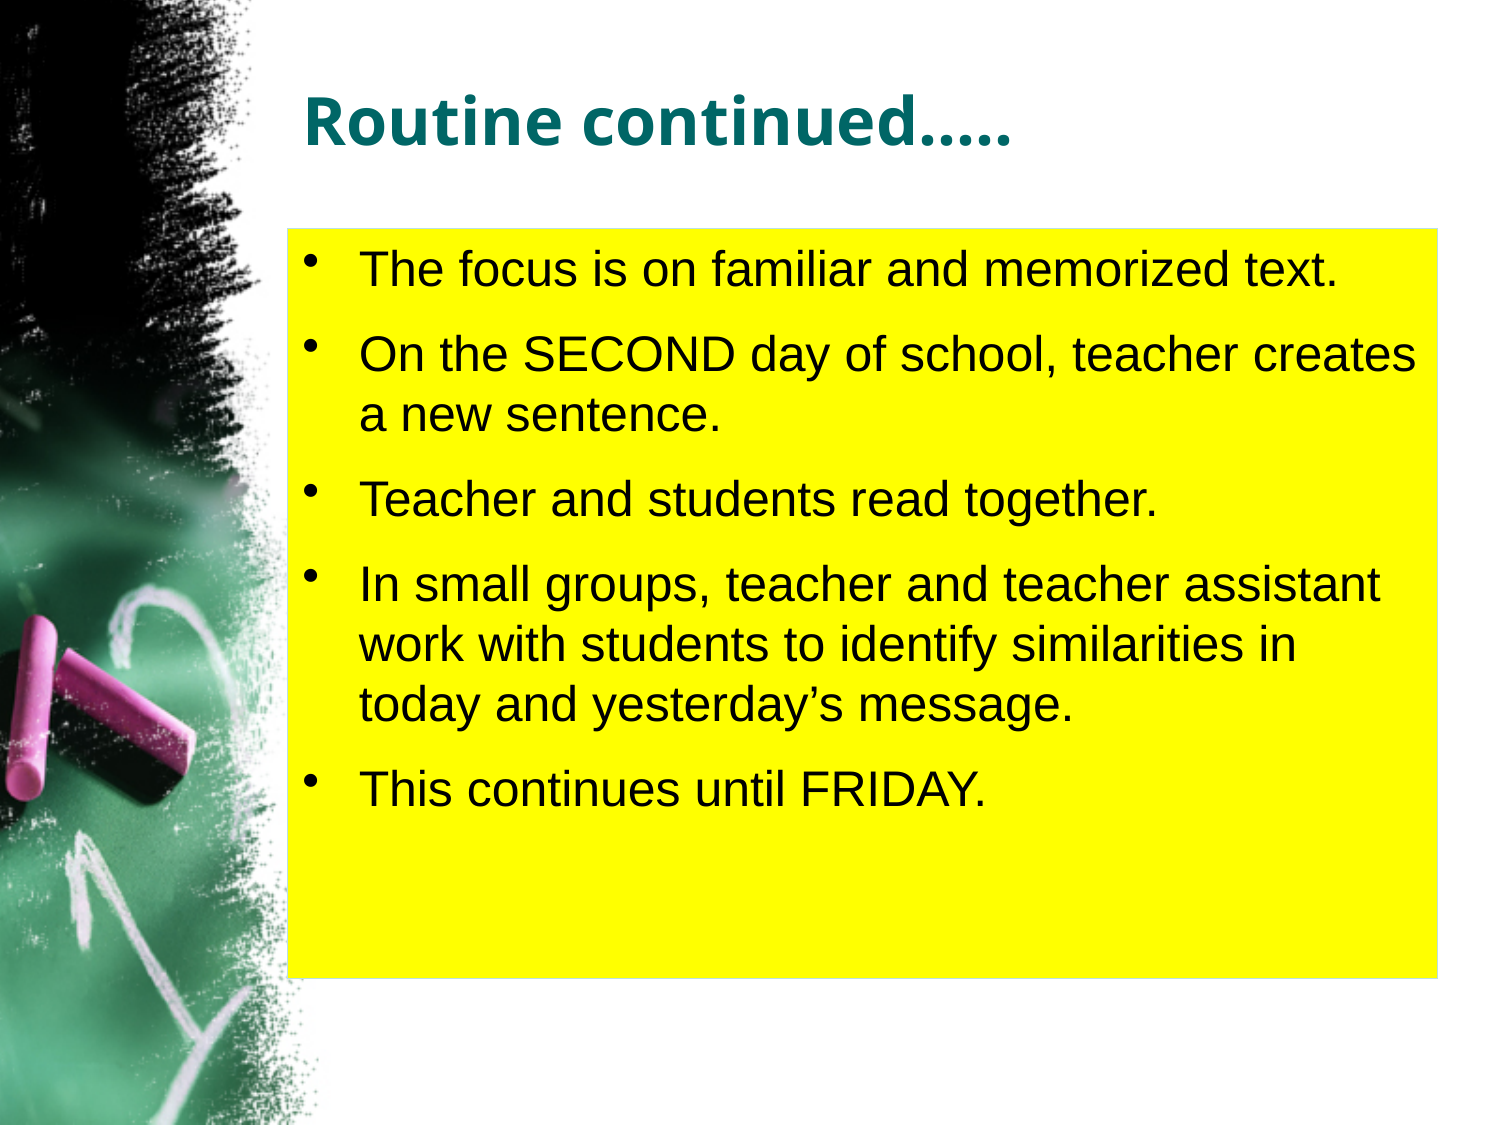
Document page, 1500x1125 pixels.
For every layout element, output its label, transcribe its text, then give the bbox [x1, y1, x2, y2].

title Routine continued….. [287, 50, 1438, 188]
picture [0, 0, 1500, 1125]
list The focus is on familiar and memorized text. On the SECOND day of school, teacher creates a new sentence. Teacher and students read together. In small groups, teacher and teacher assistant work with students to identify similarities in today and yesterday’s message. This continues until FRIDAY. [287, 228, 1438, 979]
